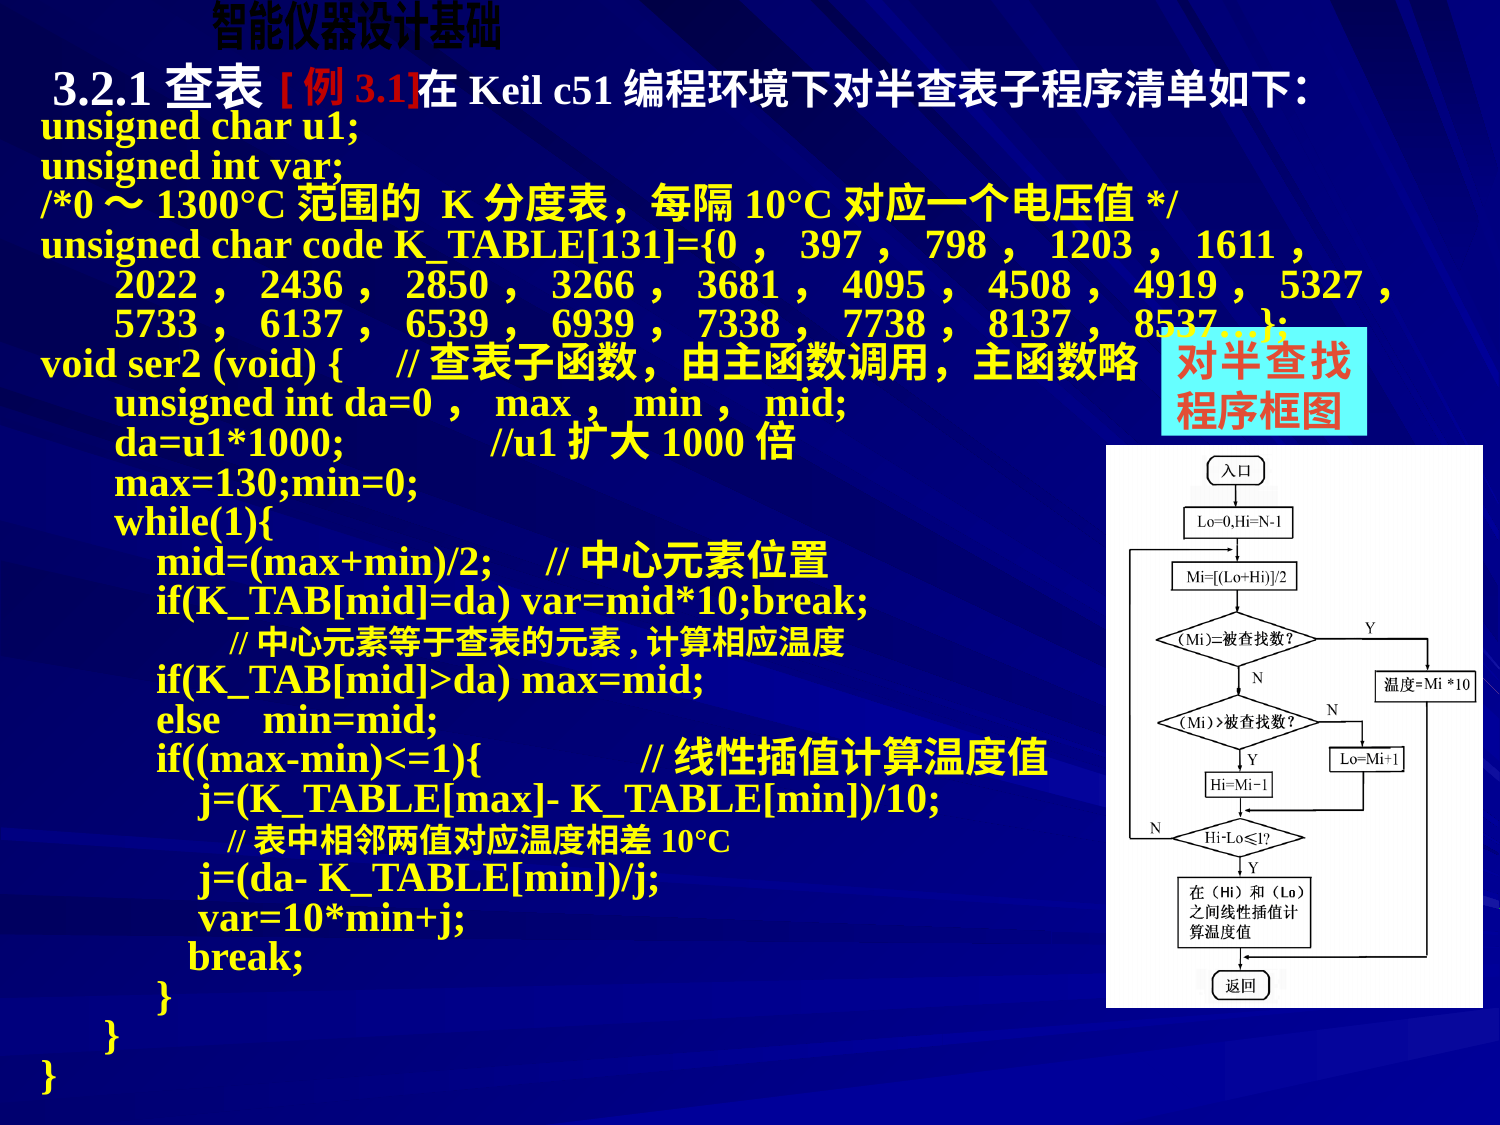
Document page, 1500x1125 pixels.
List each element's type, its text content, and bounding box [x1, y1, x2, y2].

text_box 在Keil c51编程环境下对半查表子程序清单如下： [402, 55, 1358, 120]
text_box unsigned char u1; unsigned int var; /*0～1300°C范围的 K分度表，每隔10°C对应一个电压值*/ unsigned char code K_TABLE[131]={0，397，798，1203，1611， 2022，2436，2850，3266，3681，4095，4508，4919，5327， 5733，6137，6539，6939，7338，7738，8137，8537…}; void ser2 (void) { //查表子函数，由主函数调用，主函数略 unsigned int da=0，max，min，mid; da=u1*1000; //u1扩大1000倍 max=130;min=0; while(1){ mid=(max+min)/2; //中心元素位置 if(K_TAB[mid]=da) var=mid*10;break; //中心元素等于查表的元素,计算相应温度 if(K_TAB[mid]>da) max=mid; else min=mid; if((max-min)<=1){ //线性插值计算温度值 j=(K_TABLE[max]- K_TABLE[min])/10; //表中相邻两值对应温度相差10°C j=(da- K_TABLE[min])/j; var=10*min+j; break; } } } [25, 101, 1500, 1106]
picture [1105, 445, 1483, 1008]
text_box [例3.1] [264, 53, 447, 101]
text_box 3.2.1查表 [37, 48, 282, 101]
